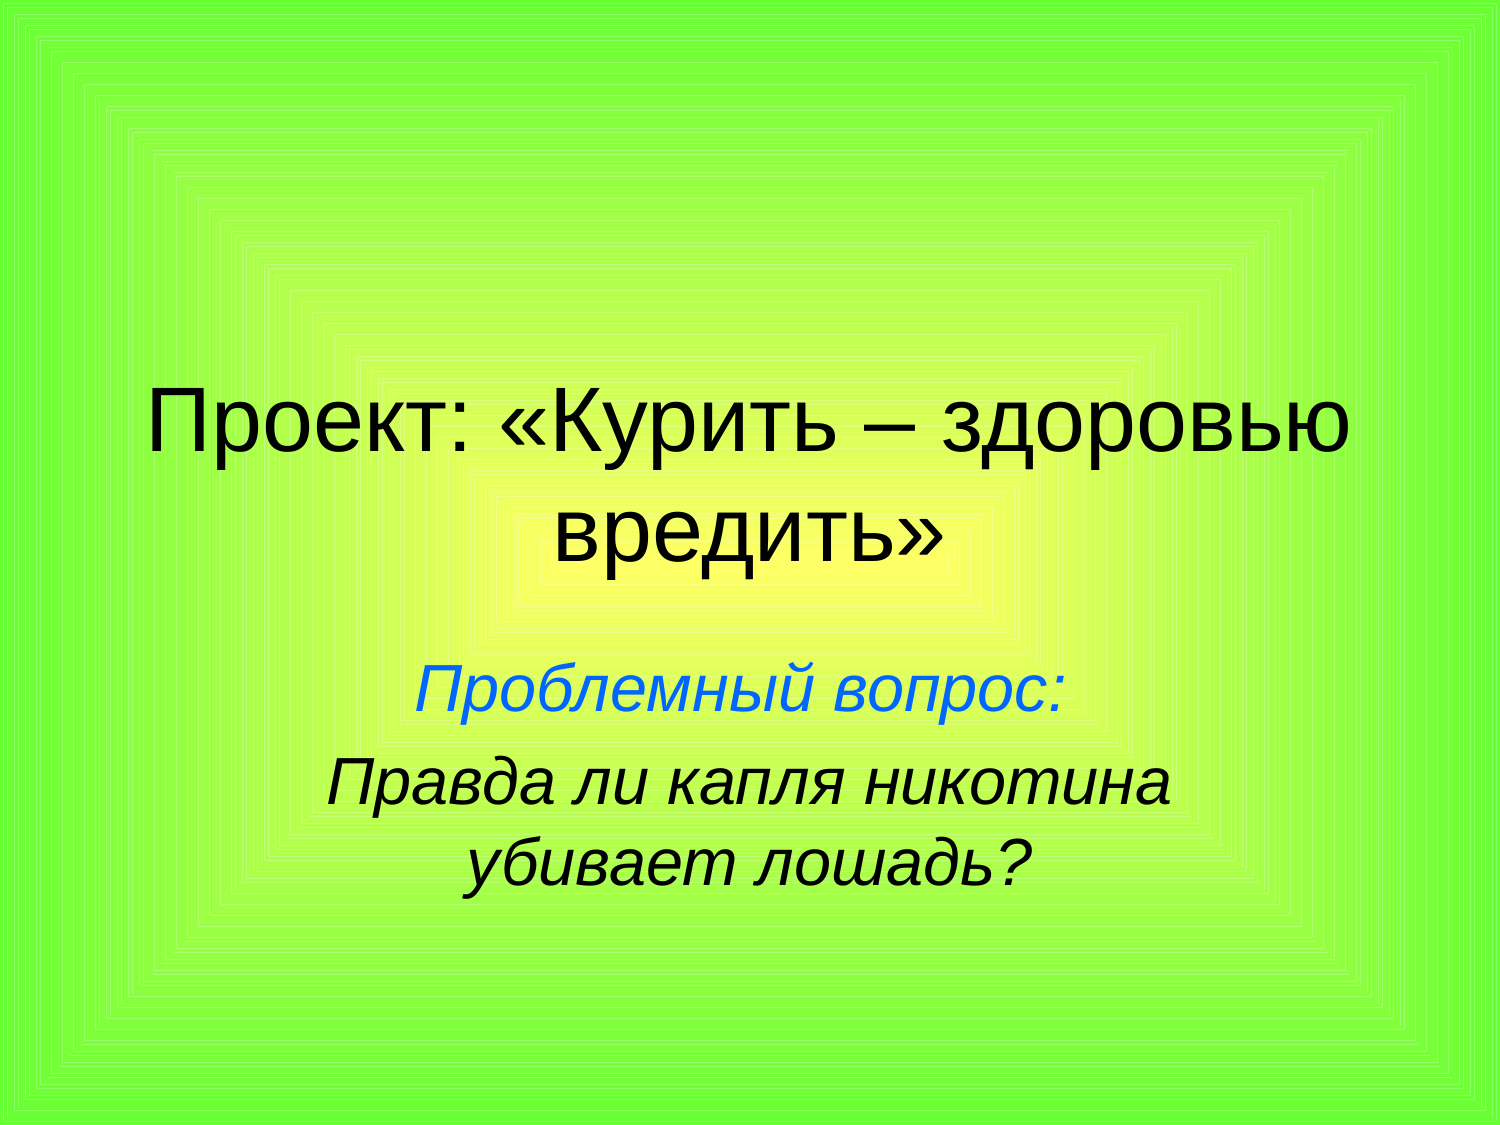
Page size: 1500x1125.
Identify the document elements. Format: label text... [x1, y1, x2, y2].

subtitle Проблемный вопрос: Правда ли капля никотина убивает лошадь? [225, 637, 1275, 925]
title Проект: «Курить – здоровью вредить» [112, 349, 1388, 591]
